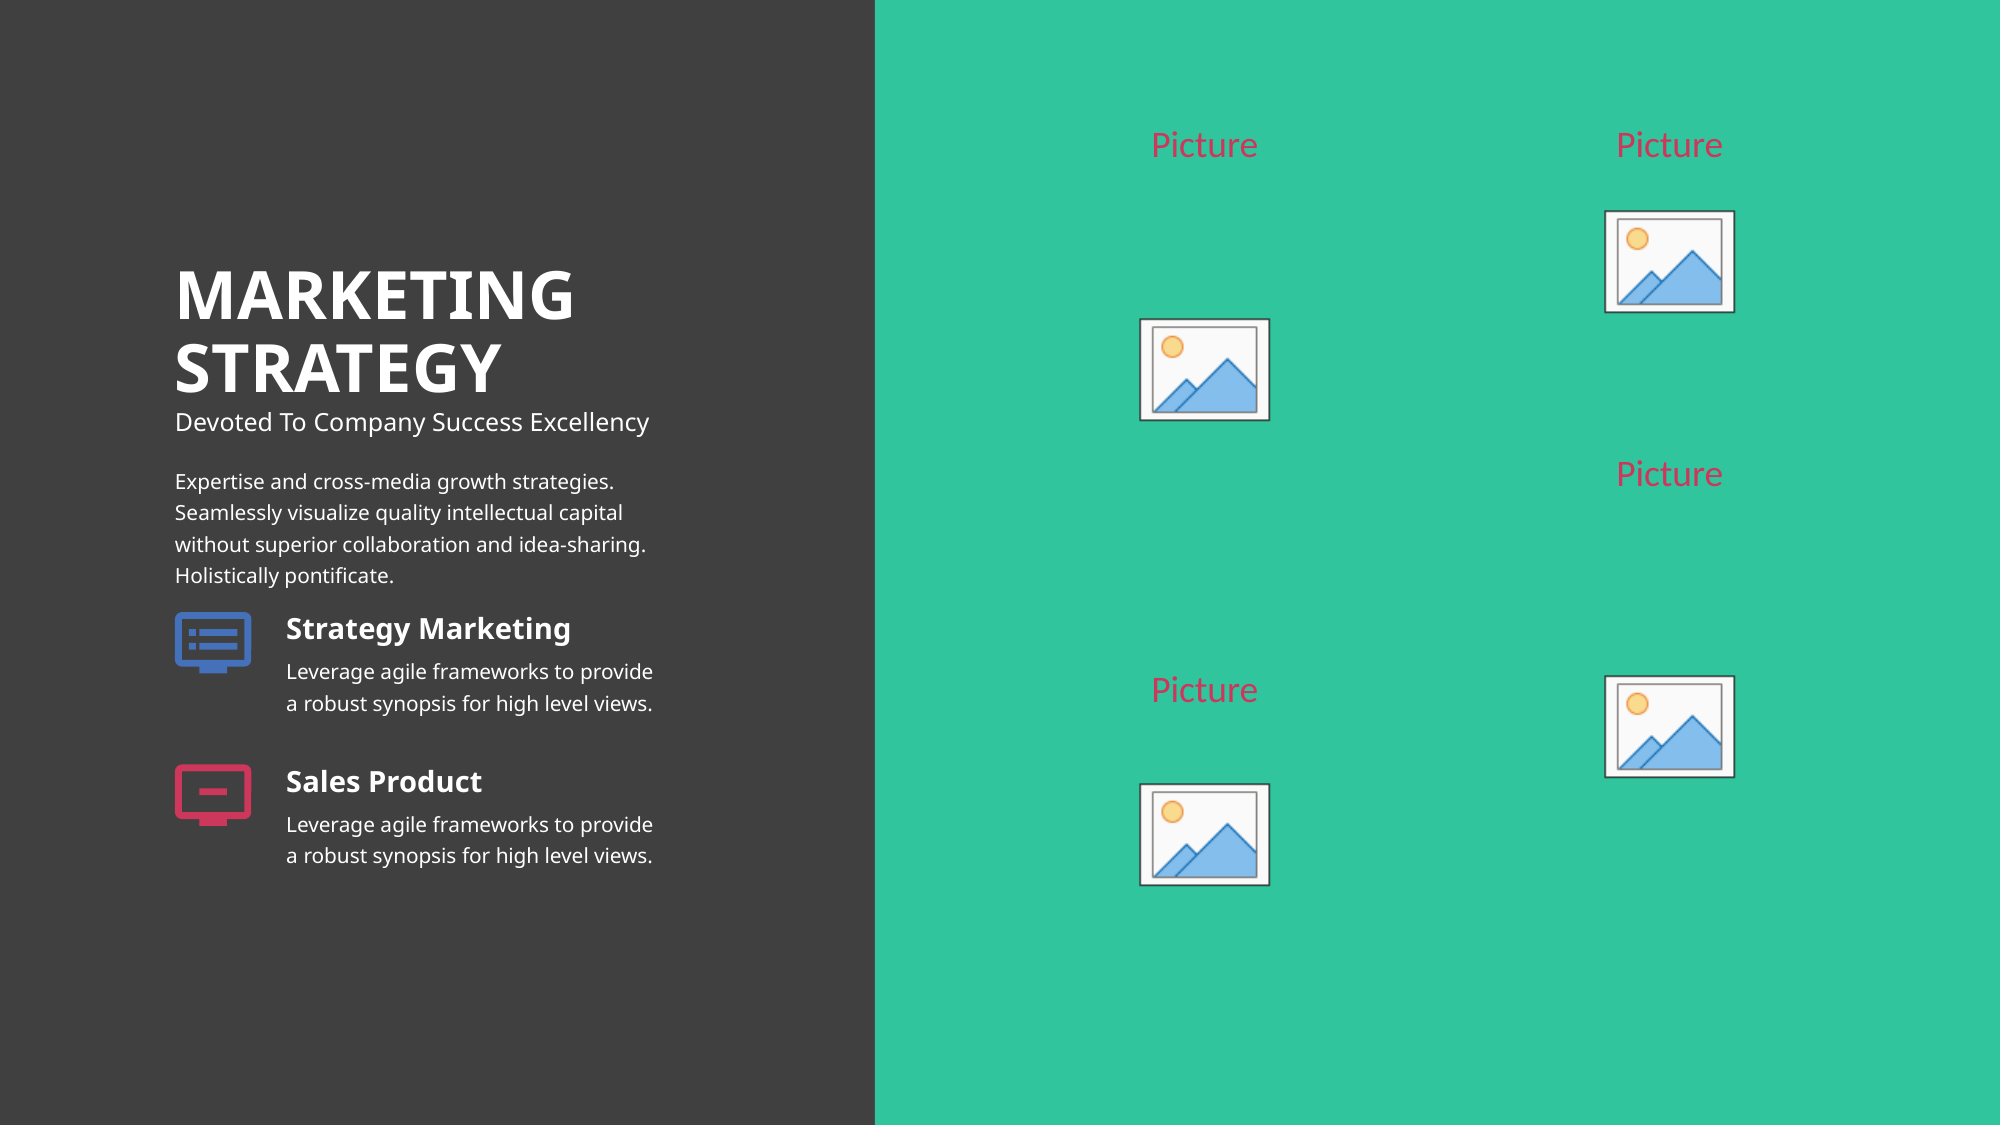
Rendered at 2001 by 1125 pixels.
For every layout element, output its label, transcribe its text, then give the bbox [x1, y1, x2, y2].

text_box Leverage agile frameworks to provide a robust synopsis for high level views. [286, 652, 655, 716]
picture [987, 112, 1423, 628]
text_box Strategy Marketing [286, 610, 655, 646]
picture [987, 657, 1423, 1013]
text_box Devoted To Company Success Excellency [174, 406, 700, 437]
text_box Leverage agile frameworks to provide a robust synopsis for high level views. [286, 805, 655, 868]
picture [1452, 441, 1888, 1013]
text_box [874, 0, 2000, 1125]
text_box [174, 612, 252, 674]
text_box MARKETING STRATEGY [174, 259, 700, 406]
text_box Expertise and cross-media growth strategies. Seamlessly visualize quality intellectual capital without superior collaboration and idea-sharing. Holistically pontificate. [174, 462, 700, 588]
text_box [174, 764, 252, 826]
text_box Sales Product [286, 763, 655, 799]
picture [1452, 112, 1888, 412]
